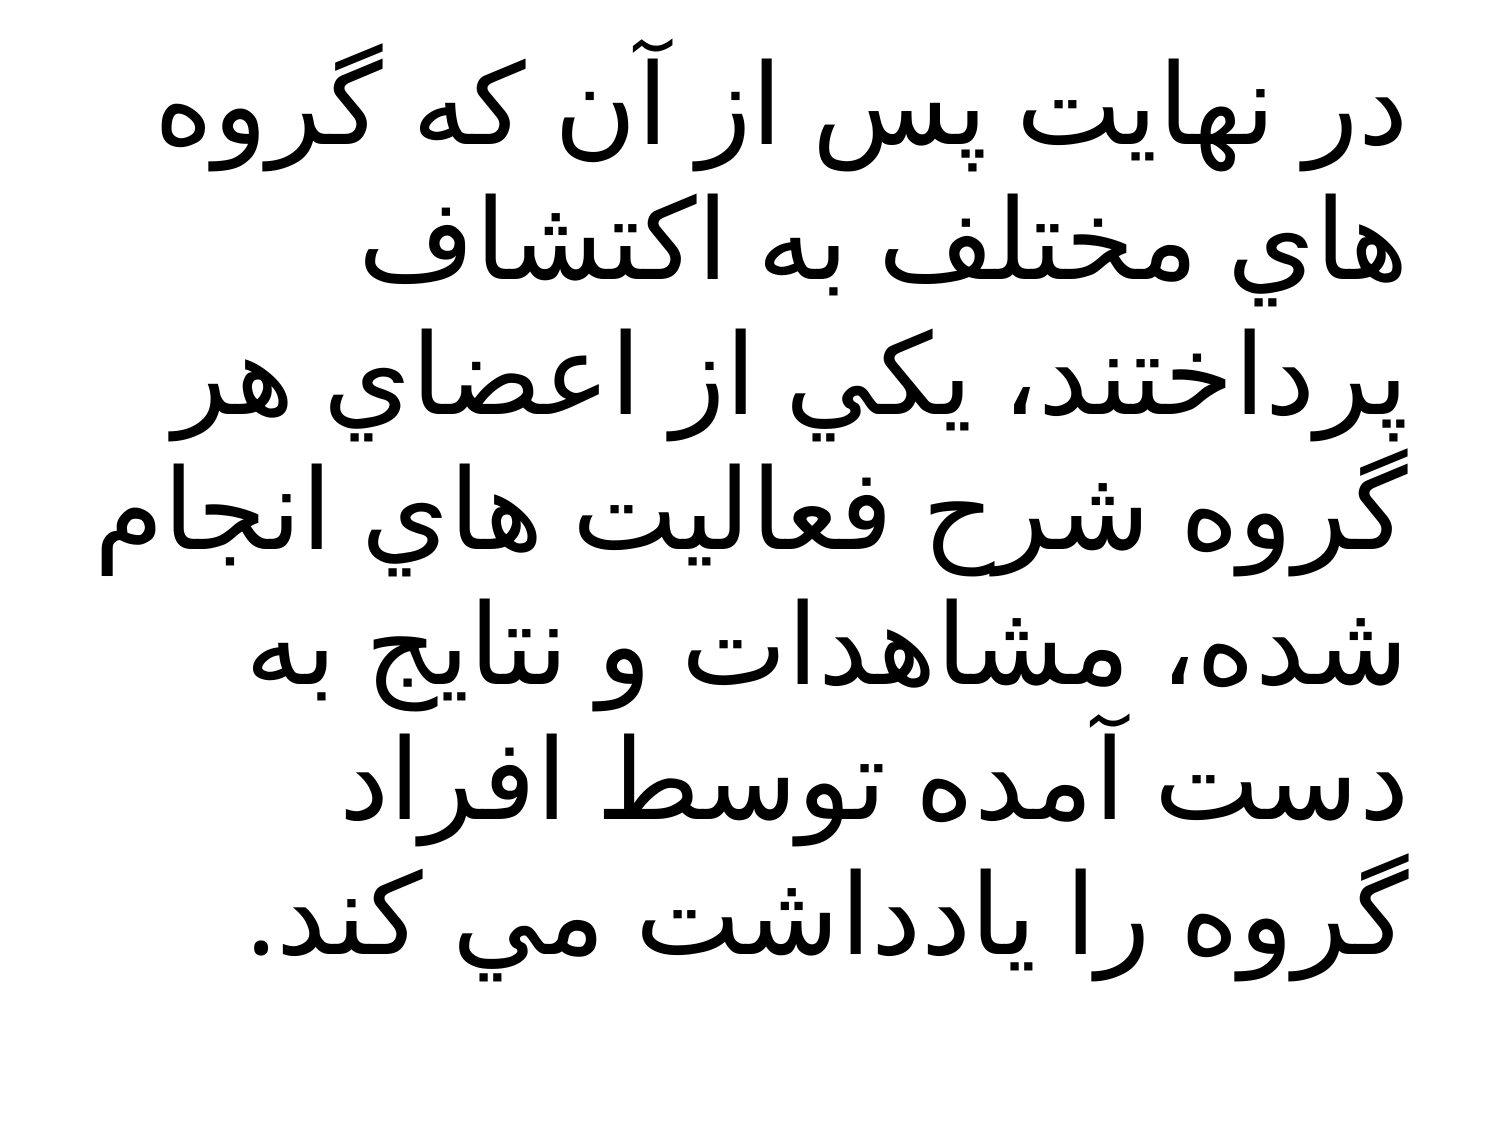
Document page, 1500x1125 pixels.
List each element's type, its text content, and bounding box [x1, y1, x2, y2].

list در نهايت پس از آن كه گروه هاي مختلف به اكتشاف پرداختند، يكي از اعضاي هر گروه شرح فعاليت هاي انجام شده، مشاهدات و نتايج به دست آمده توسط افراد گروه را يادداشت مي كند. [75, 24, 1425, 1125]
